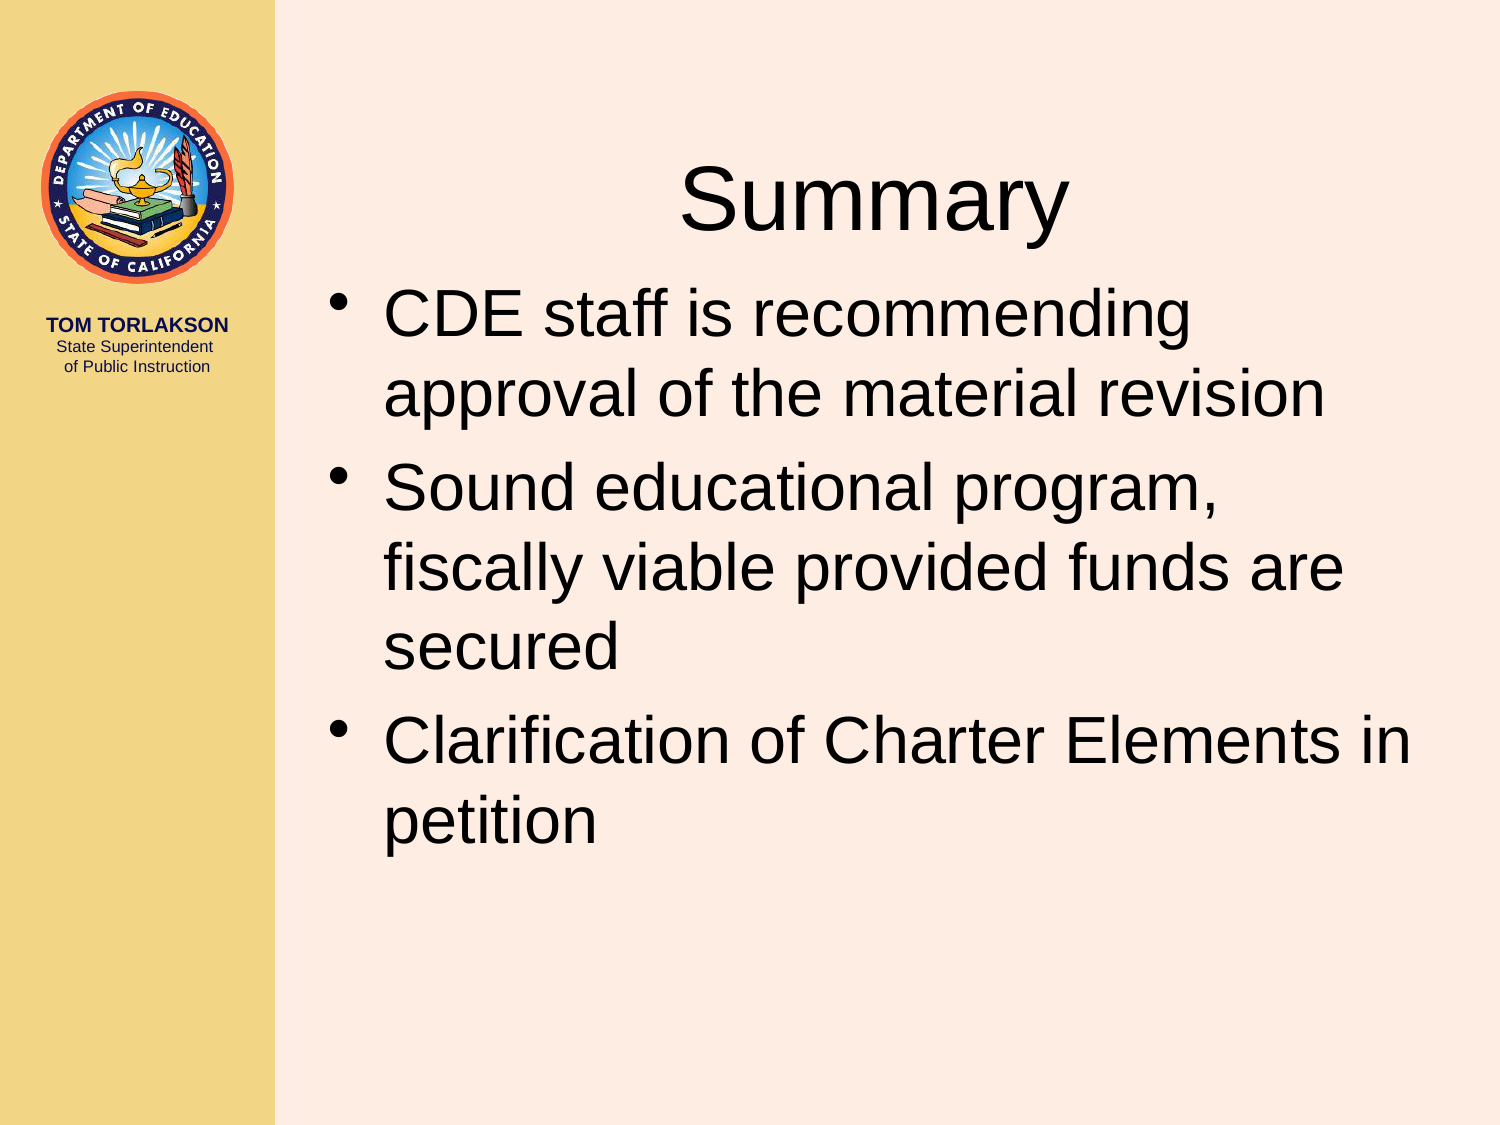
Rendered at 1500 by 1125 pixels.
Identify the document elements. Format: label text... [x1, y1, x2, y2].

list CDE staff is recommending approval of the material revision Sound educational program, fiscally viable provided funds are secured Clarification of Charter Elements in petition [312, 262, 1438, 1000]
picture [24, 74, 250, 300]
title Summary [312, 99, 1438, 262]
